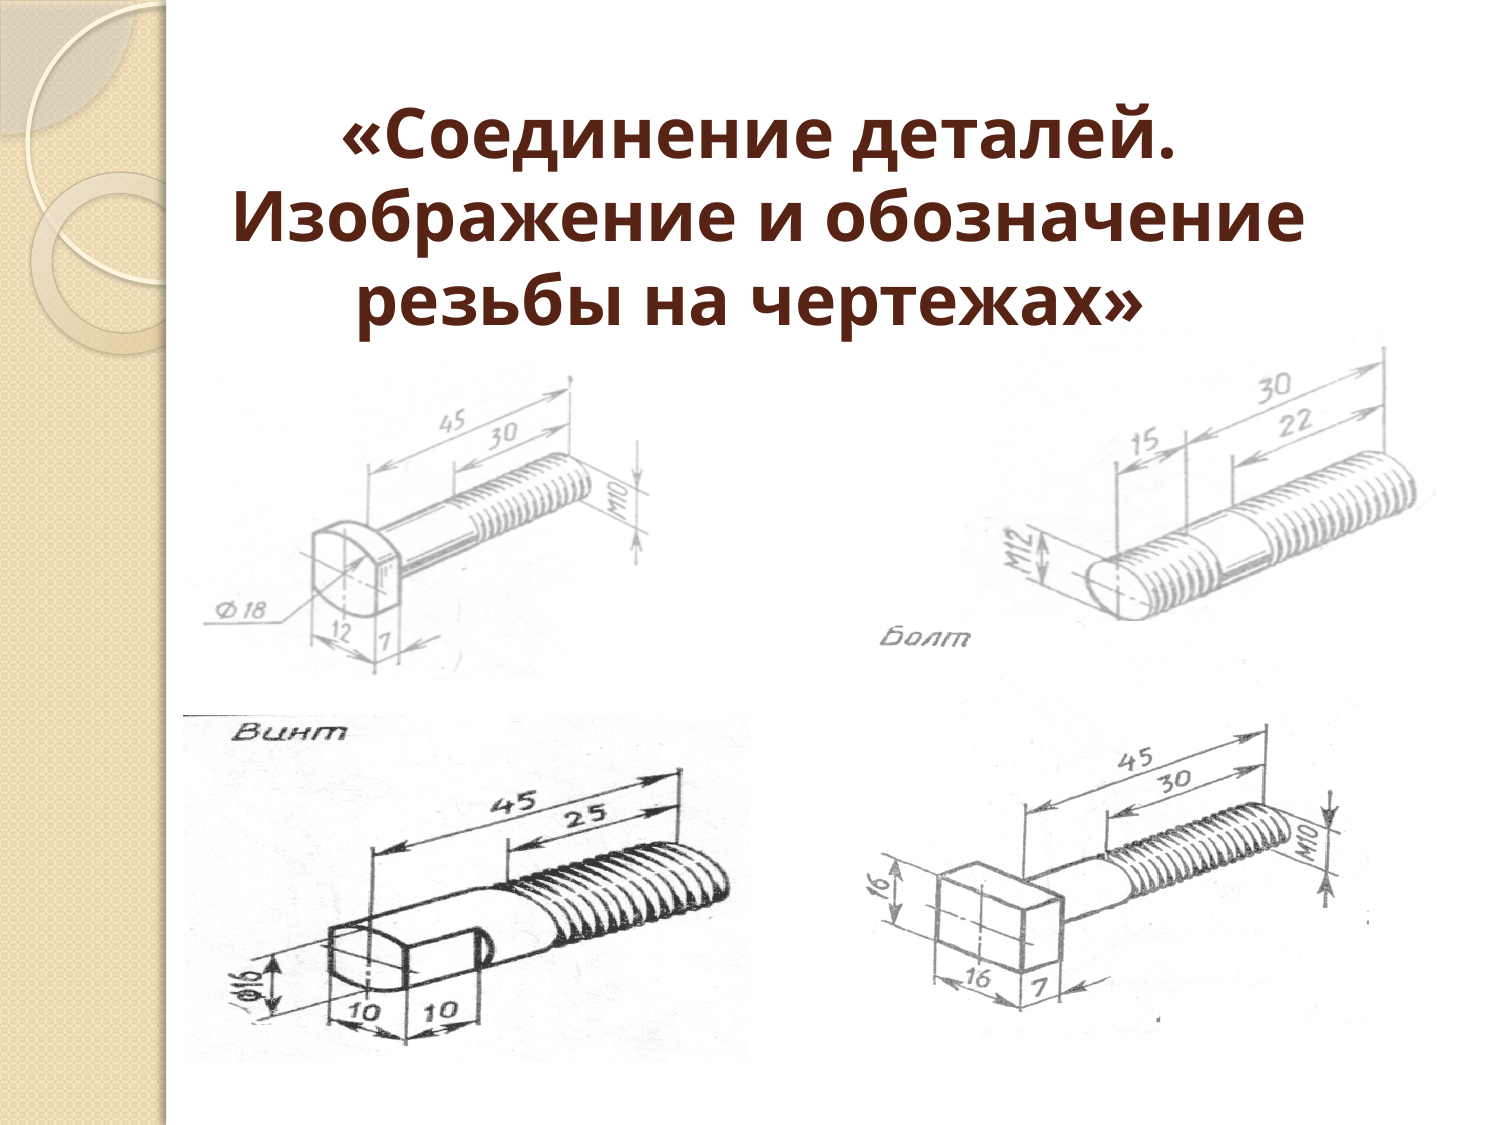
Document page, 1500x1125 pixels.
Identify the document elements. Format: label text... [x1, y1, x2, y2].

picture [182, 361, 668, 681]
picture [182, 715, 751, 1062]
picture [844, 326, 1436, 1038]
title «Соединение деталей. Изображение и обозначение резьбы на чертежах» [53, 78, 1466, 350]
